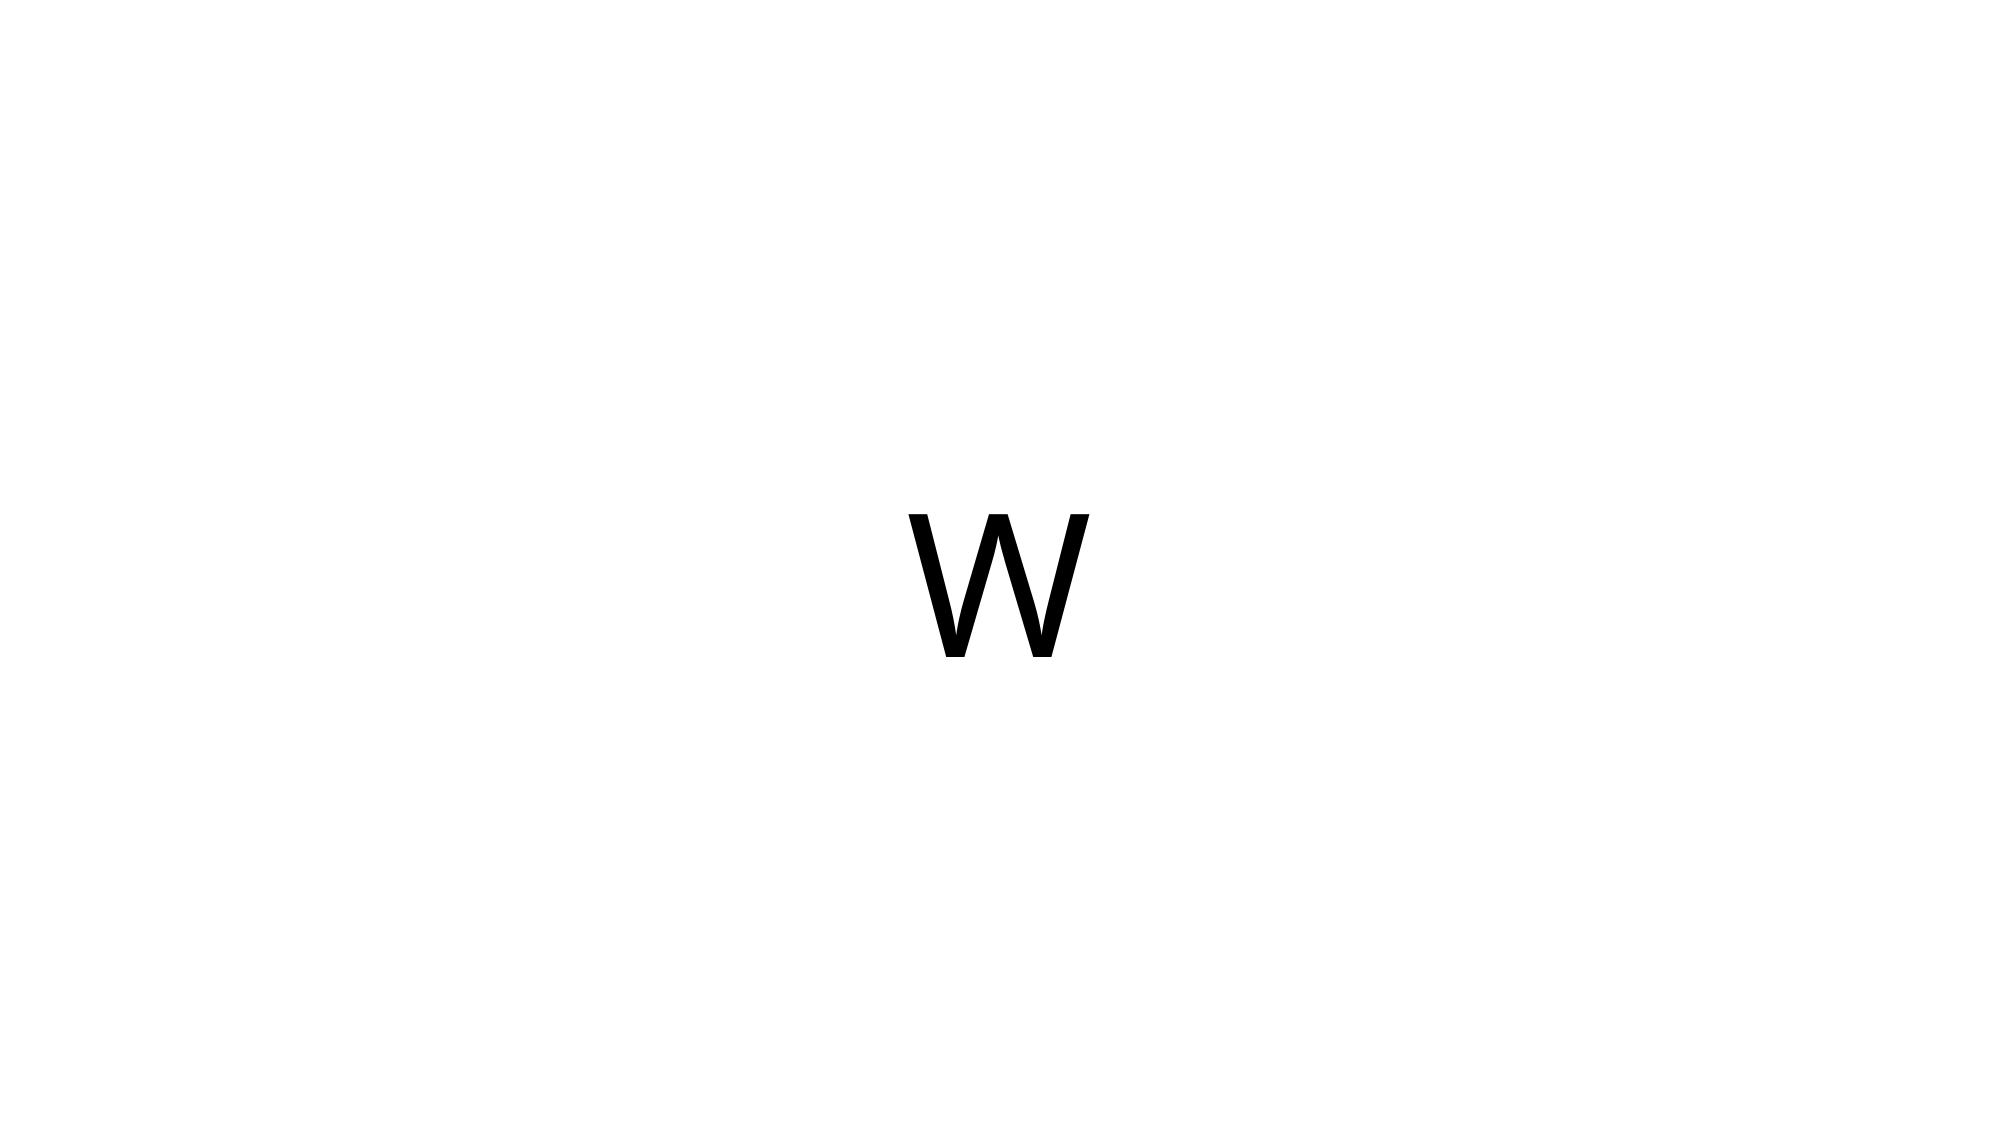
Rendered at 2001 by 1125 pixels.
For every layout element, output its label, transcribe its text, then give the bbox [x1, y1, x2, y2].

title W [137, 59, 1863, 1125]
